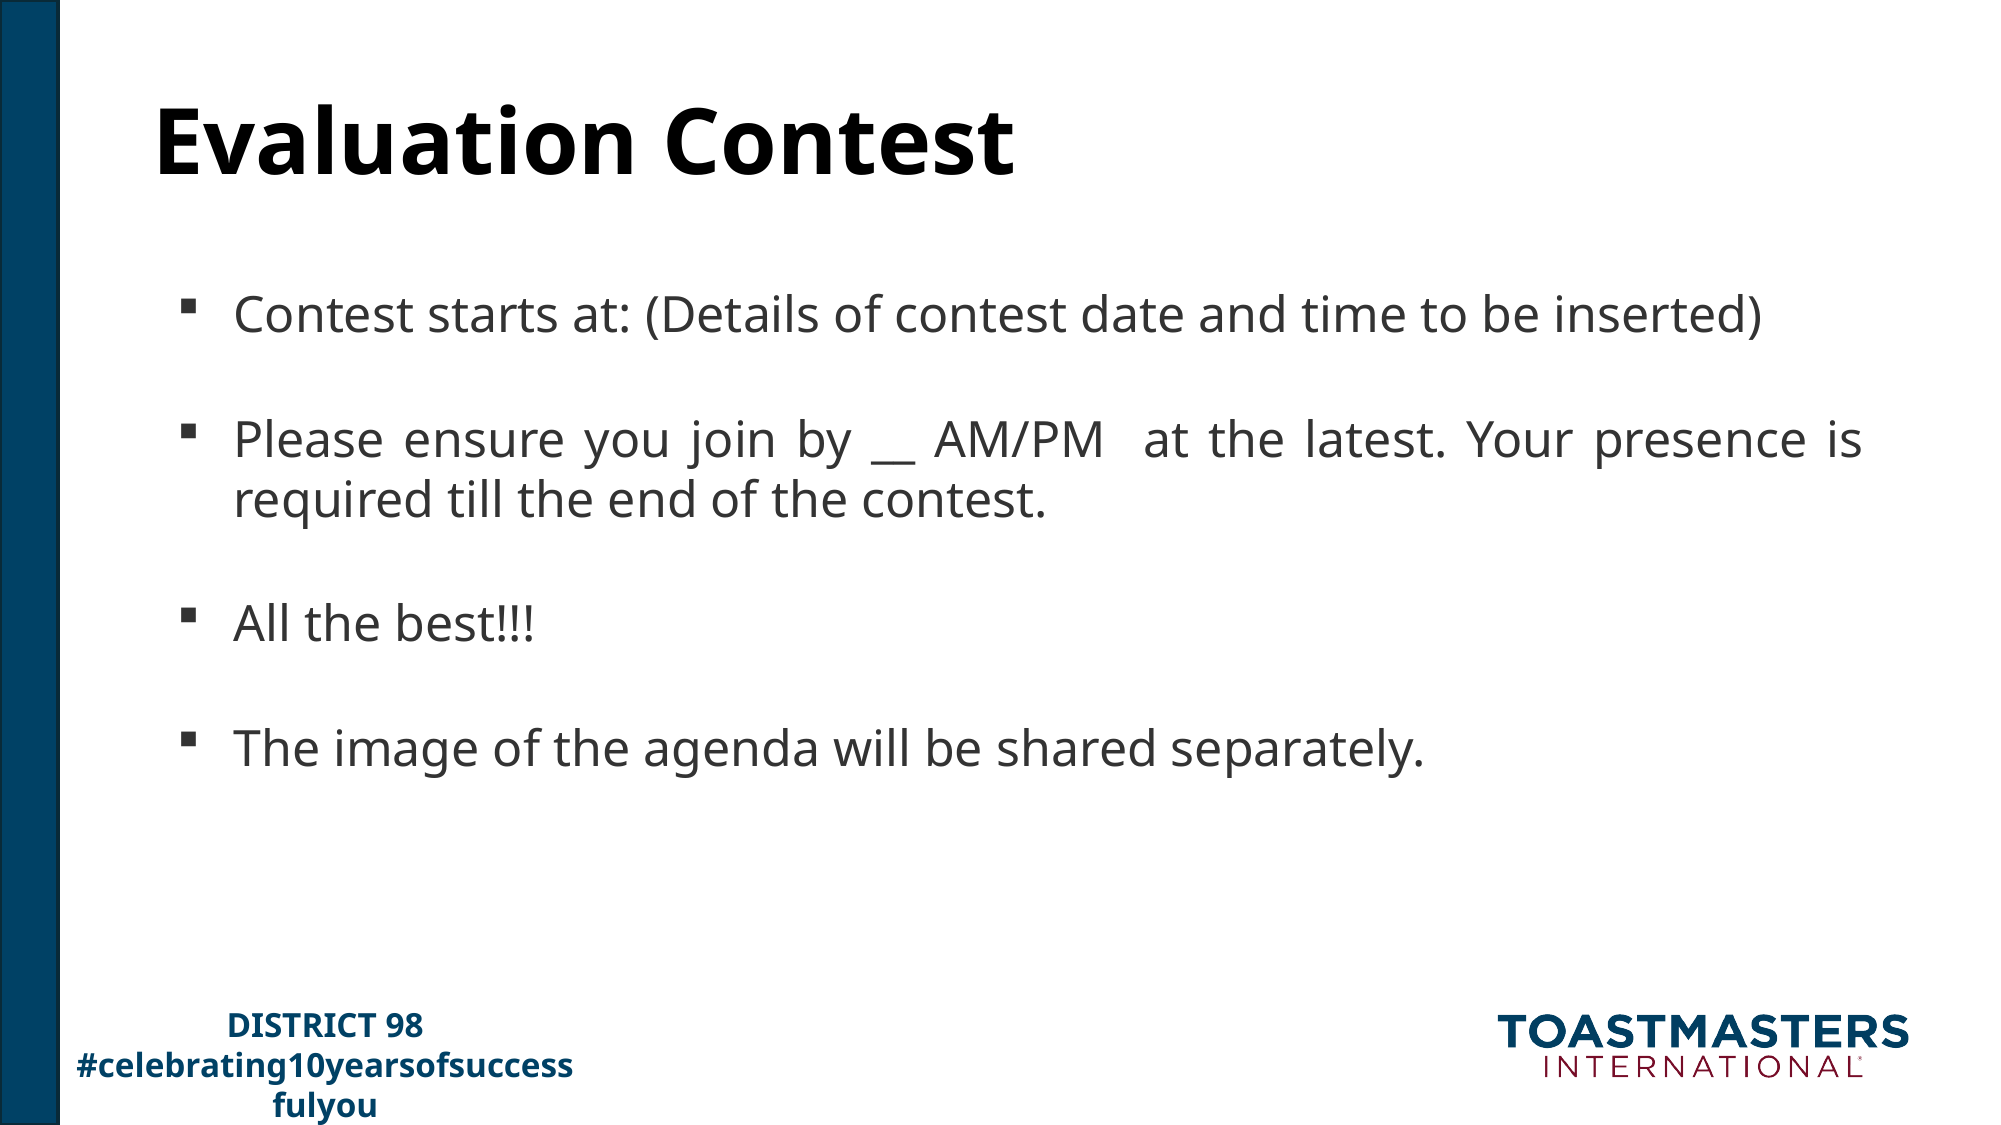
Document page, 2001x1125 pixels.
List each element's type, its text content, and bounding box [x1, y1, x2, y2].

text_box DISTRICT 98 #celebrating10yearsofsuccessfulyou [57, 996, 593, 1125]
text_box Contest starts at: (Details of contest date and time to be inserted) Please ensure you join by __ AM/PM at the latest. Your presence is required till the end of the contest. All the best!!! The image of the agenda will be shared separately. [175, 268, 1865, 777]
picture [1383, 631, 2000, 1125]
title Evaluation Contest [137, 59, 1944, 229]
text_box [0, 0, 60, 1125]
